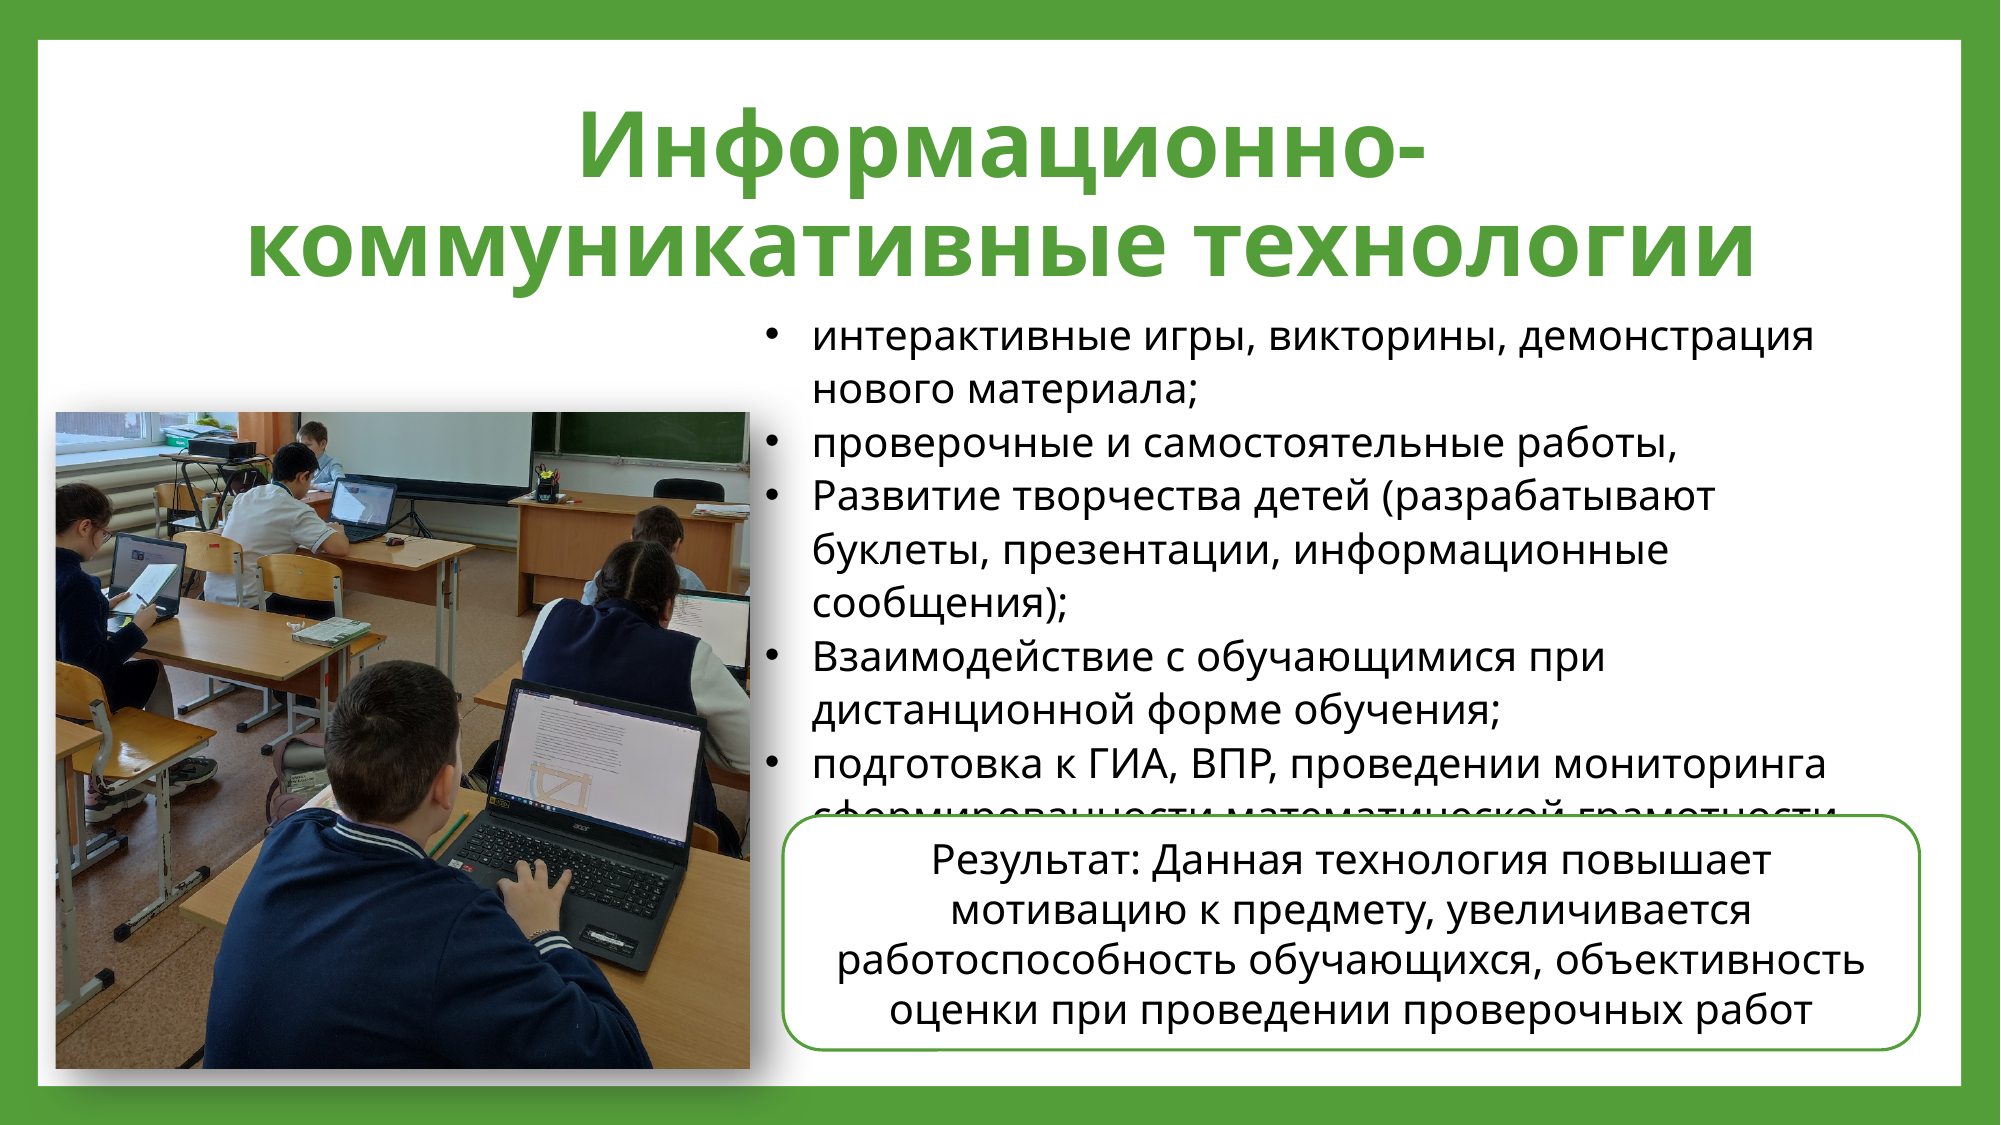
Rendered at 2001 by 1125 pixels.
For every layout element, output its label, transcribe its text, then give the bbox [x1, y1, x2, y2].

text_box интерактивные игры, викторины, демонстрация нового материала; проверочные и самостоятельные работы, Развитие творчества детей (разрабатывают буклеты, презентации, информационные сообщения); Взаимодействие с обучающимися при дистанционной форме обучения; подготовка к ГИА, ВПР, проведении мониторинга сформированности математической грамотности. [749, 297, 1920, 848]
text_box Результат: Данная технология повышает мотивацию к предмету, увеличивается работоспособность обучающихся, объективность оценки при проведении проверочных работ [781, 814, 1922, 1052]
title Информационно-коммуникативные технологии [191, 86, 1812, 309]
picture [55, 412, 751, 1069]
